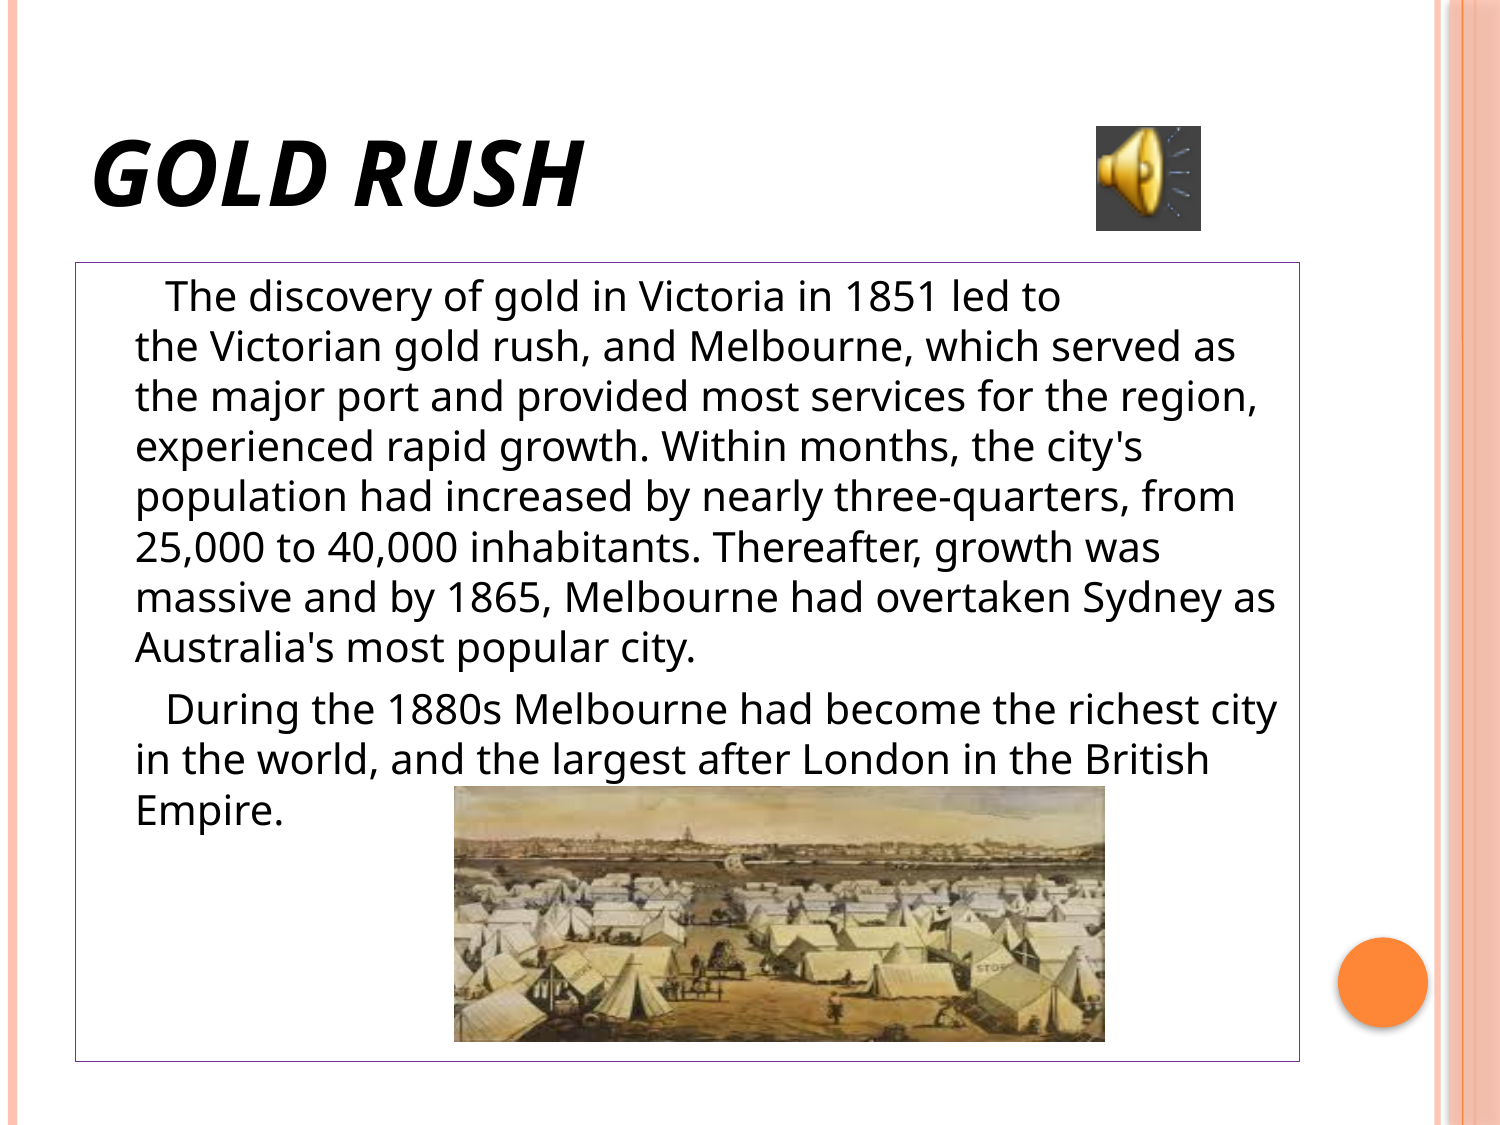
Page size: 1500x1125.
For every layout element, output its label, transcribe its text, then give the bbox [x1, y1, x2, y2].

title Gold rush [75, 45, 1300, 233]
list The discovery of gold in Victoria in 1851 led to the Victorian gold rush, and Melbourne, which served as the major port and provided most services for the region, experienced rapid growth. Within months, the city's population had increased by nearly three-quarters, from 25,000 to 40,000 inhabitants. Thereafter, growth was massive and by 1865, Melbourne had overtaken Sydney as Australia's most popular city. During the 1880s Melbourne had become the richest city in the world, and the largest after London in the British Empire. [75, 262, 1300, 1062]
picture [454, 786, 1105, 1043]
picture [1094, 124, 1203, 233]
